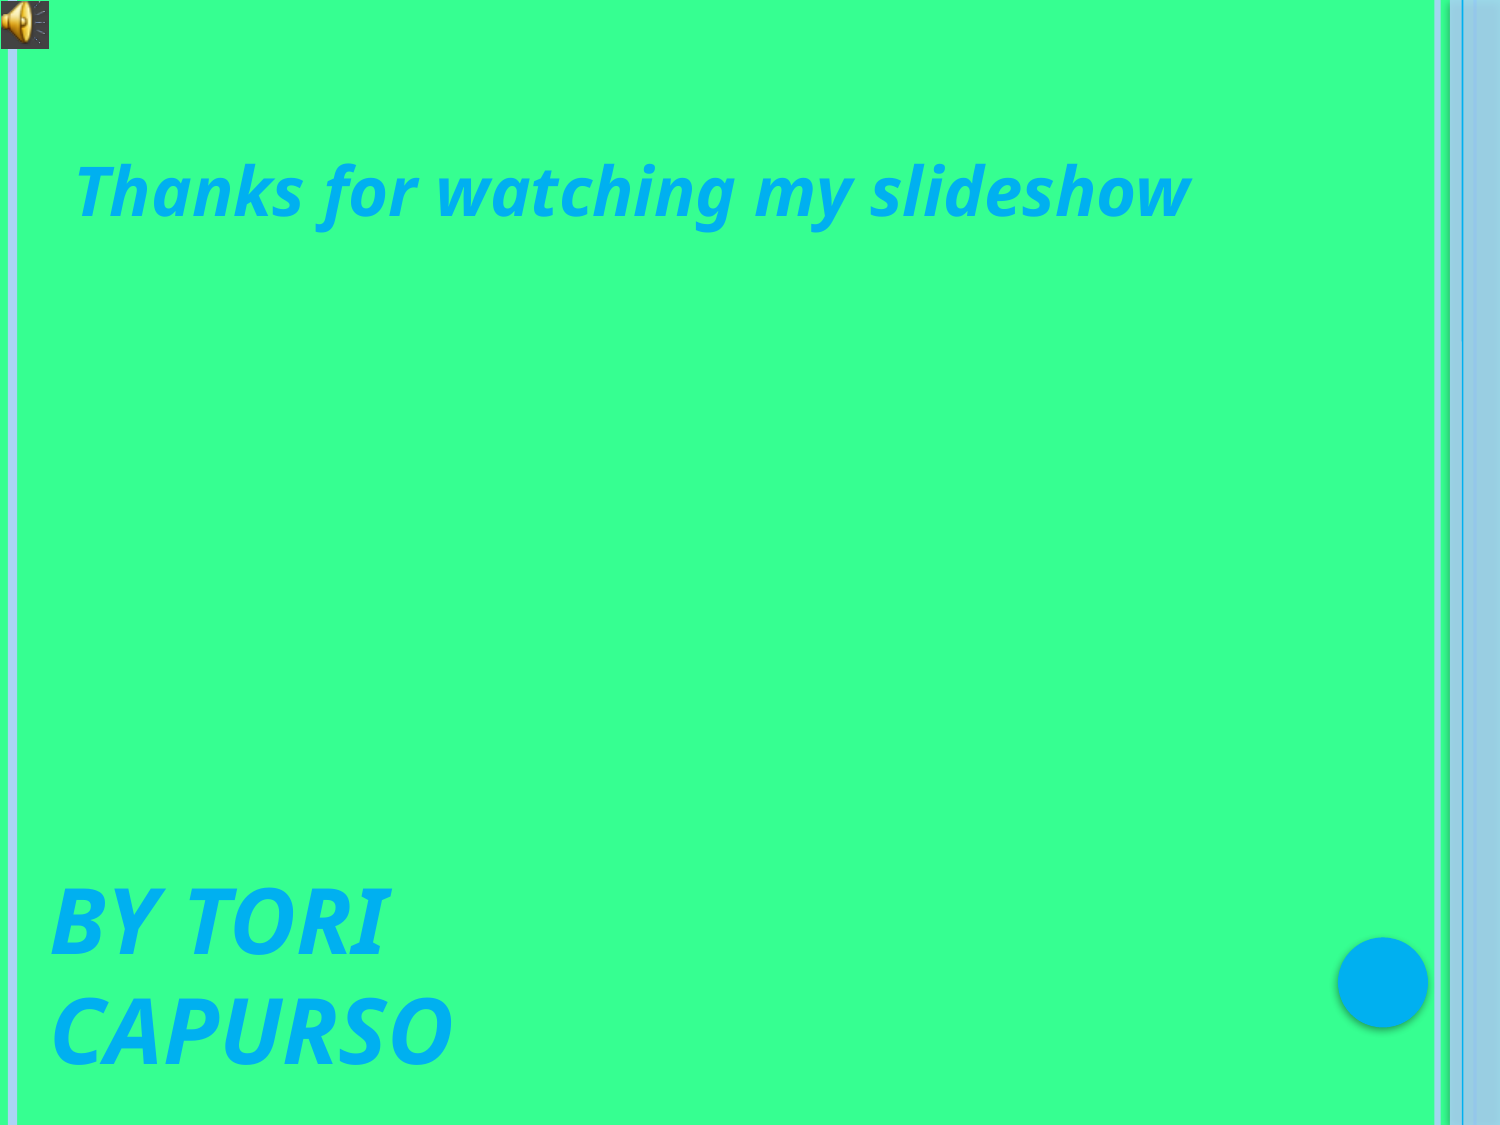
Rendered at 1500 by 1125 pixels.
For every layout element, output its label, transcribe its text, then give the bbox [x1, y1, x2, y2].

picture [0, 0, 51, 51]
text_box BY TORI CAPURSO [35, 855, 621, 1091]
text_box Thanks for watching my slideshow [58, 140, 1360, 238]
